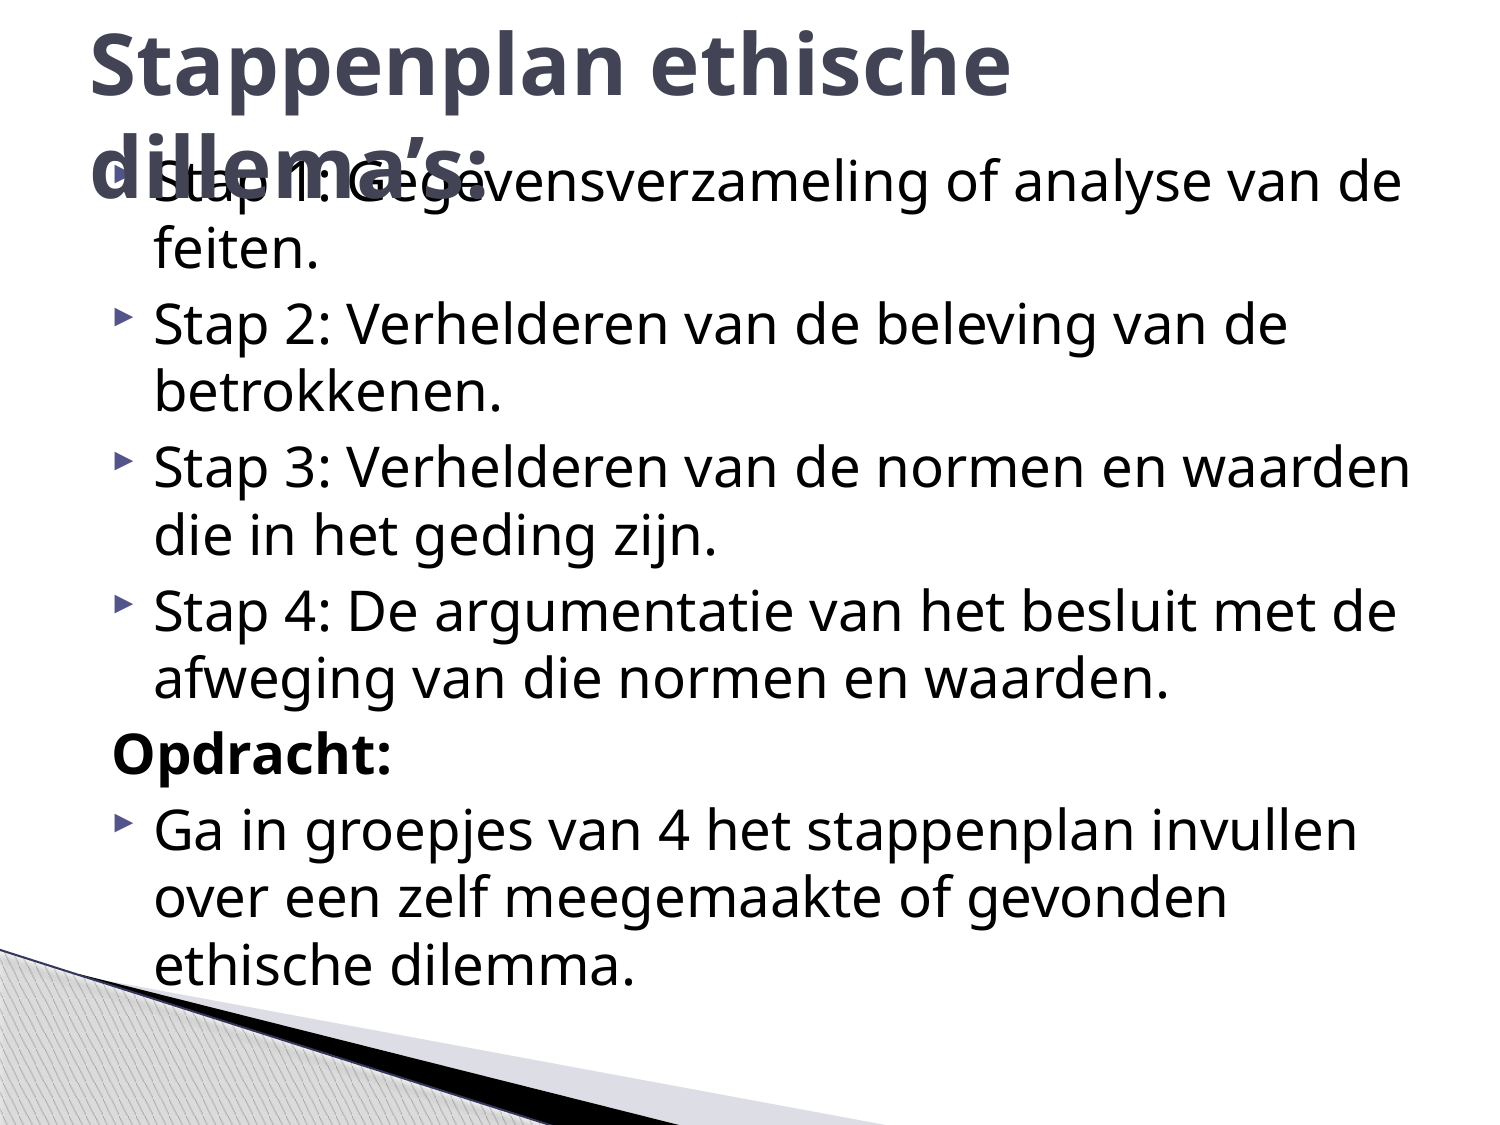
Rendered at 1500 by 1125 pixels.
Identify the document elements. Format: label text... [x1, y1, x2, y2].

list Stap 1: Gegevensverzameling of analyse van de feiten. Stap 2: Verhelderen van de beleving van de betrokkenen. Stap 3: Verhelderen van de normen en waarden die in het geding zijn. Stap 4: De argumentatie van het besluit met de afweging van die normen en waarden. Opdracht: Ga in groepjes van 4 het stappenplan invullen over een zelf meegemaakte of gevonden ethische dilemma. [78, 136, 1429, 880]
title Stappenplan ethische dillema’s: [75, 19, 1425, 207]
